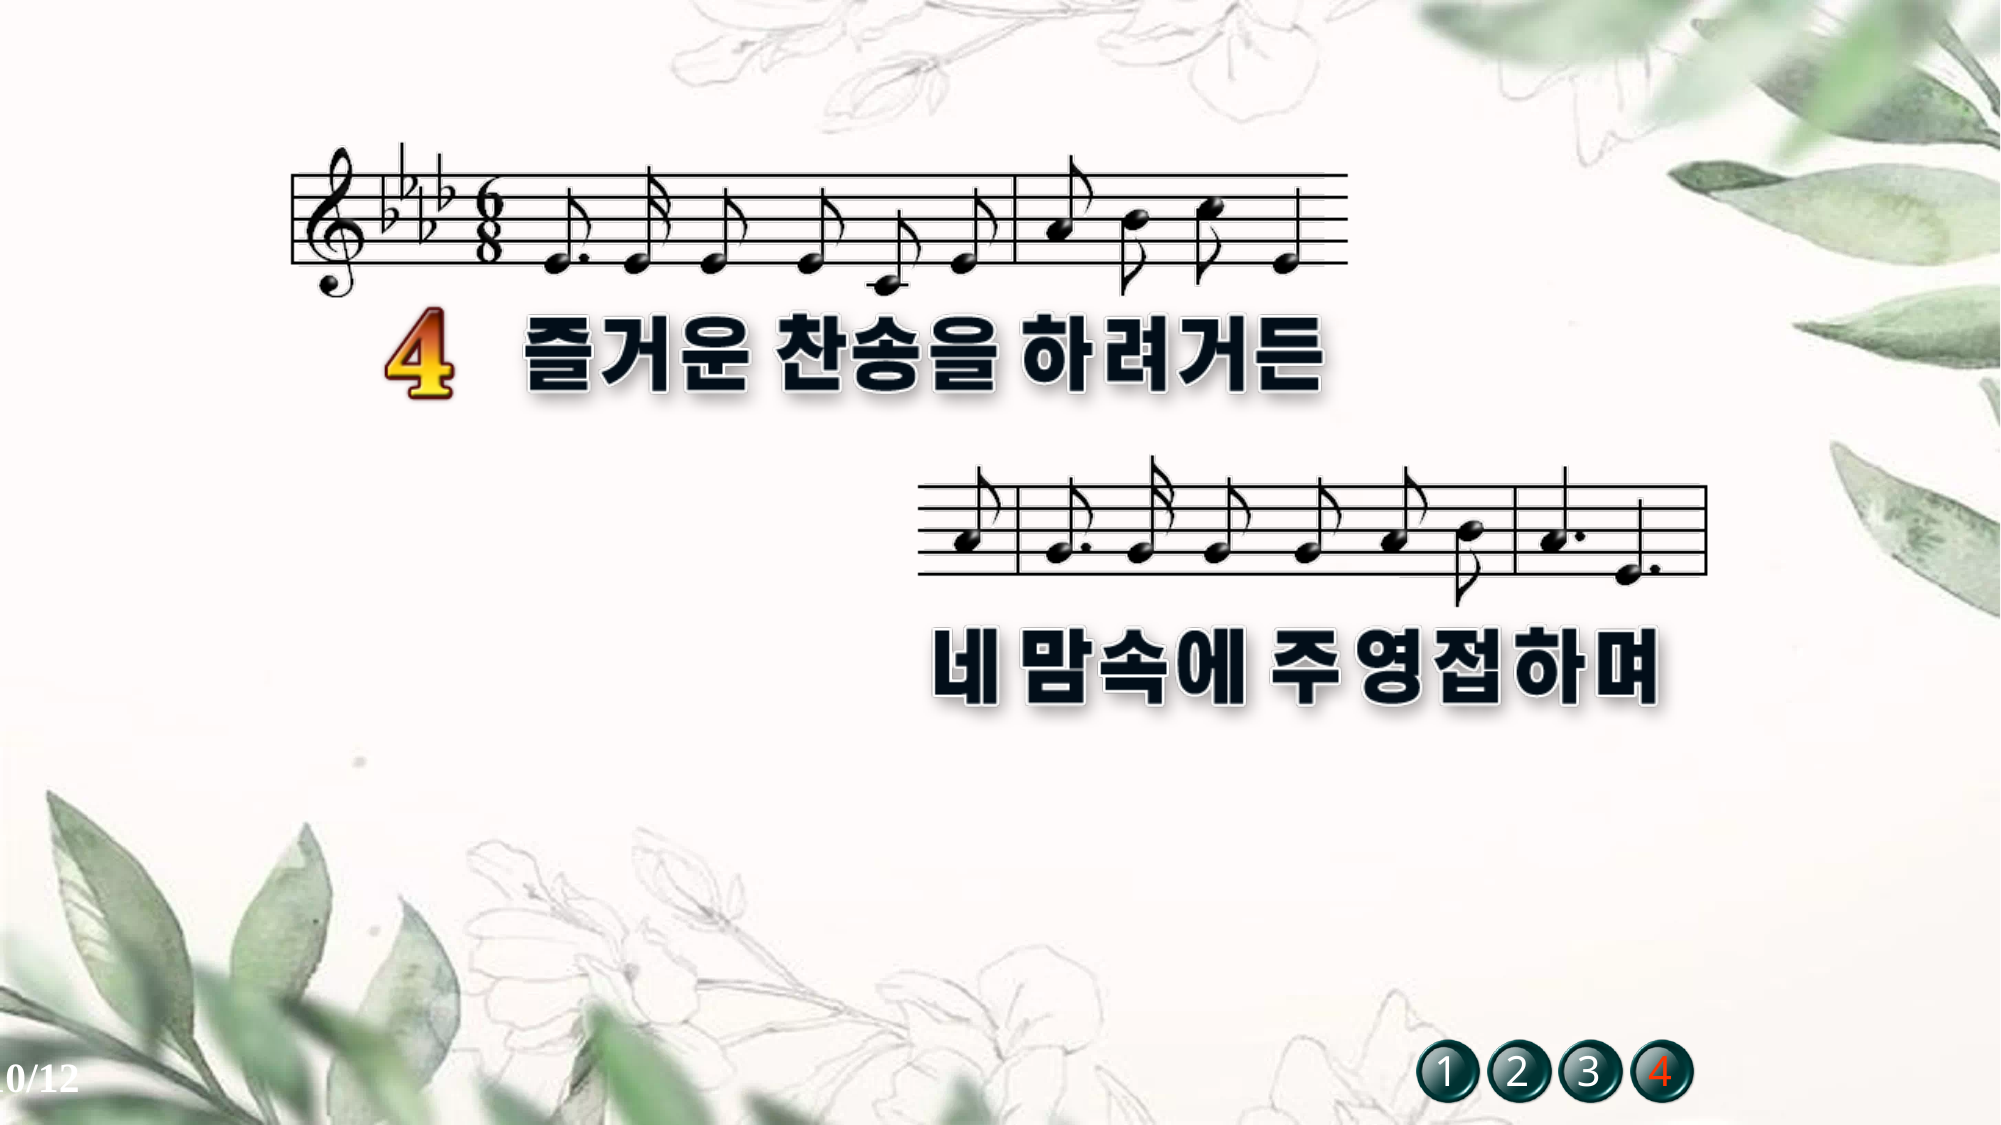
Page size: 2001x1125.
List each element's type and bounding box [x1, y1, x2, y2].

text_box [1484, 1035, 1555, 1106]
text_box [1413, 1035, 1484, 1106]
picture [0, 0, 2001, 1125]
text_box [1627, 1035, 1697, 1106]
text_box [1555, 1035, 1626, 1106]
